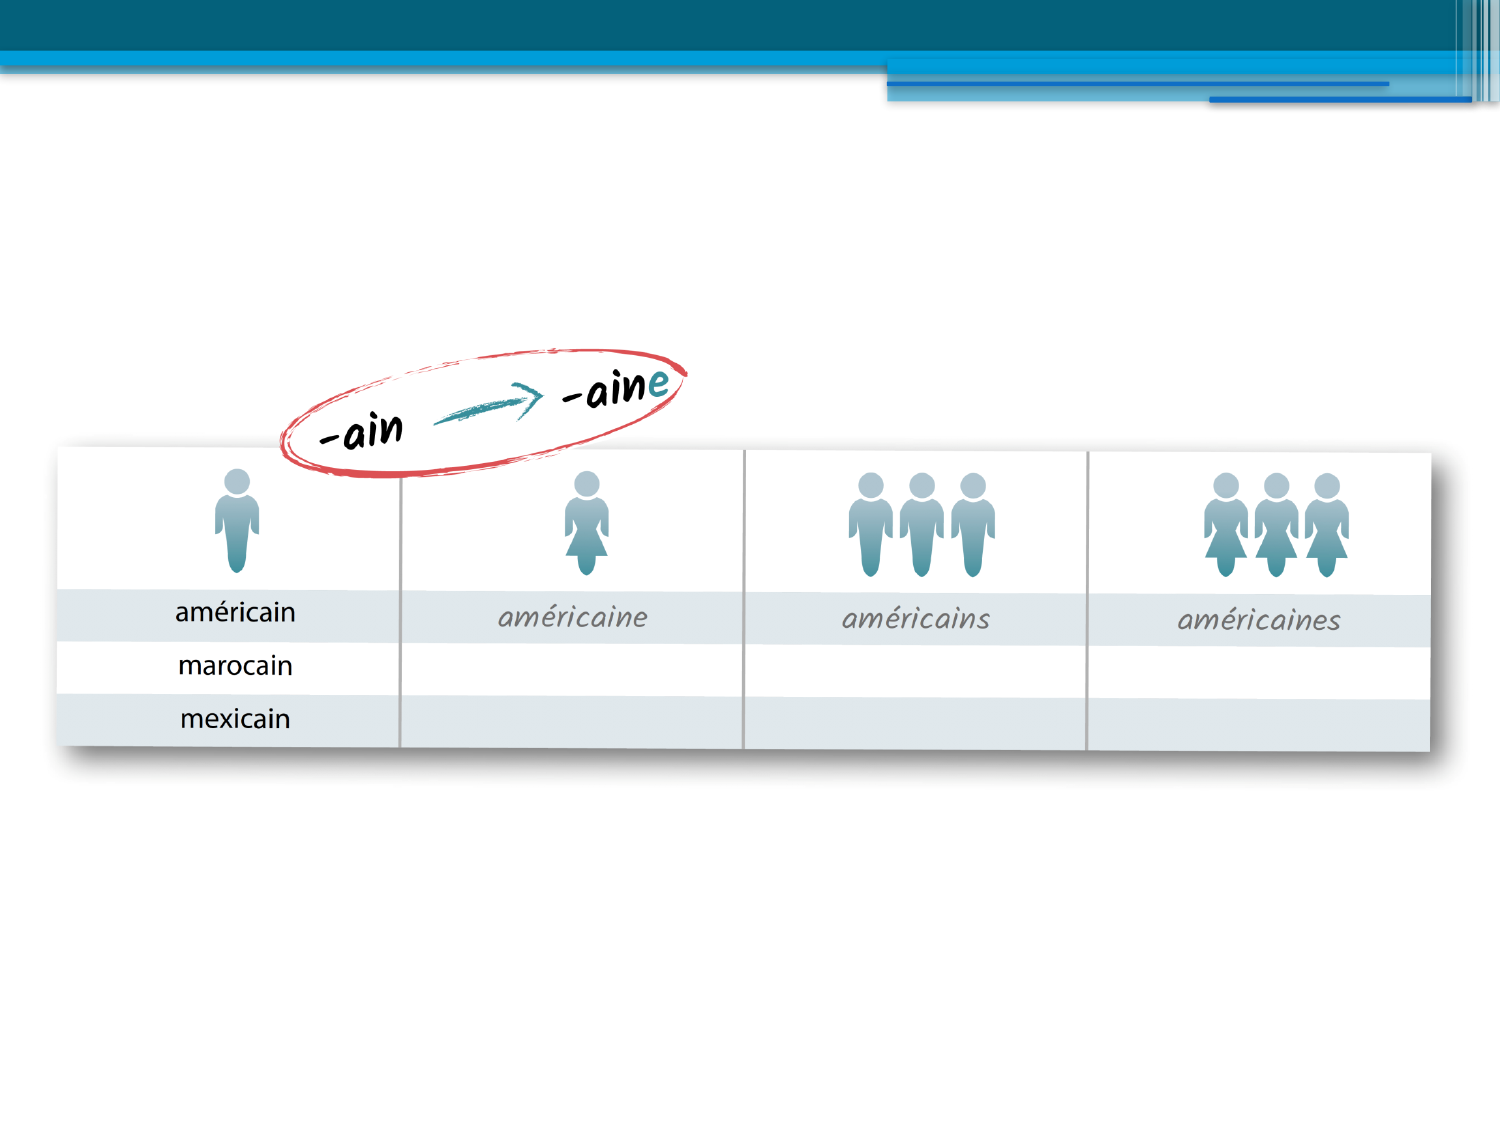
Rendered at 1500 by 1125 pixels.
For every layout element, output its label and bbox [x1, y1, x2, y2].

picture [0, 298, 1500, 827]
